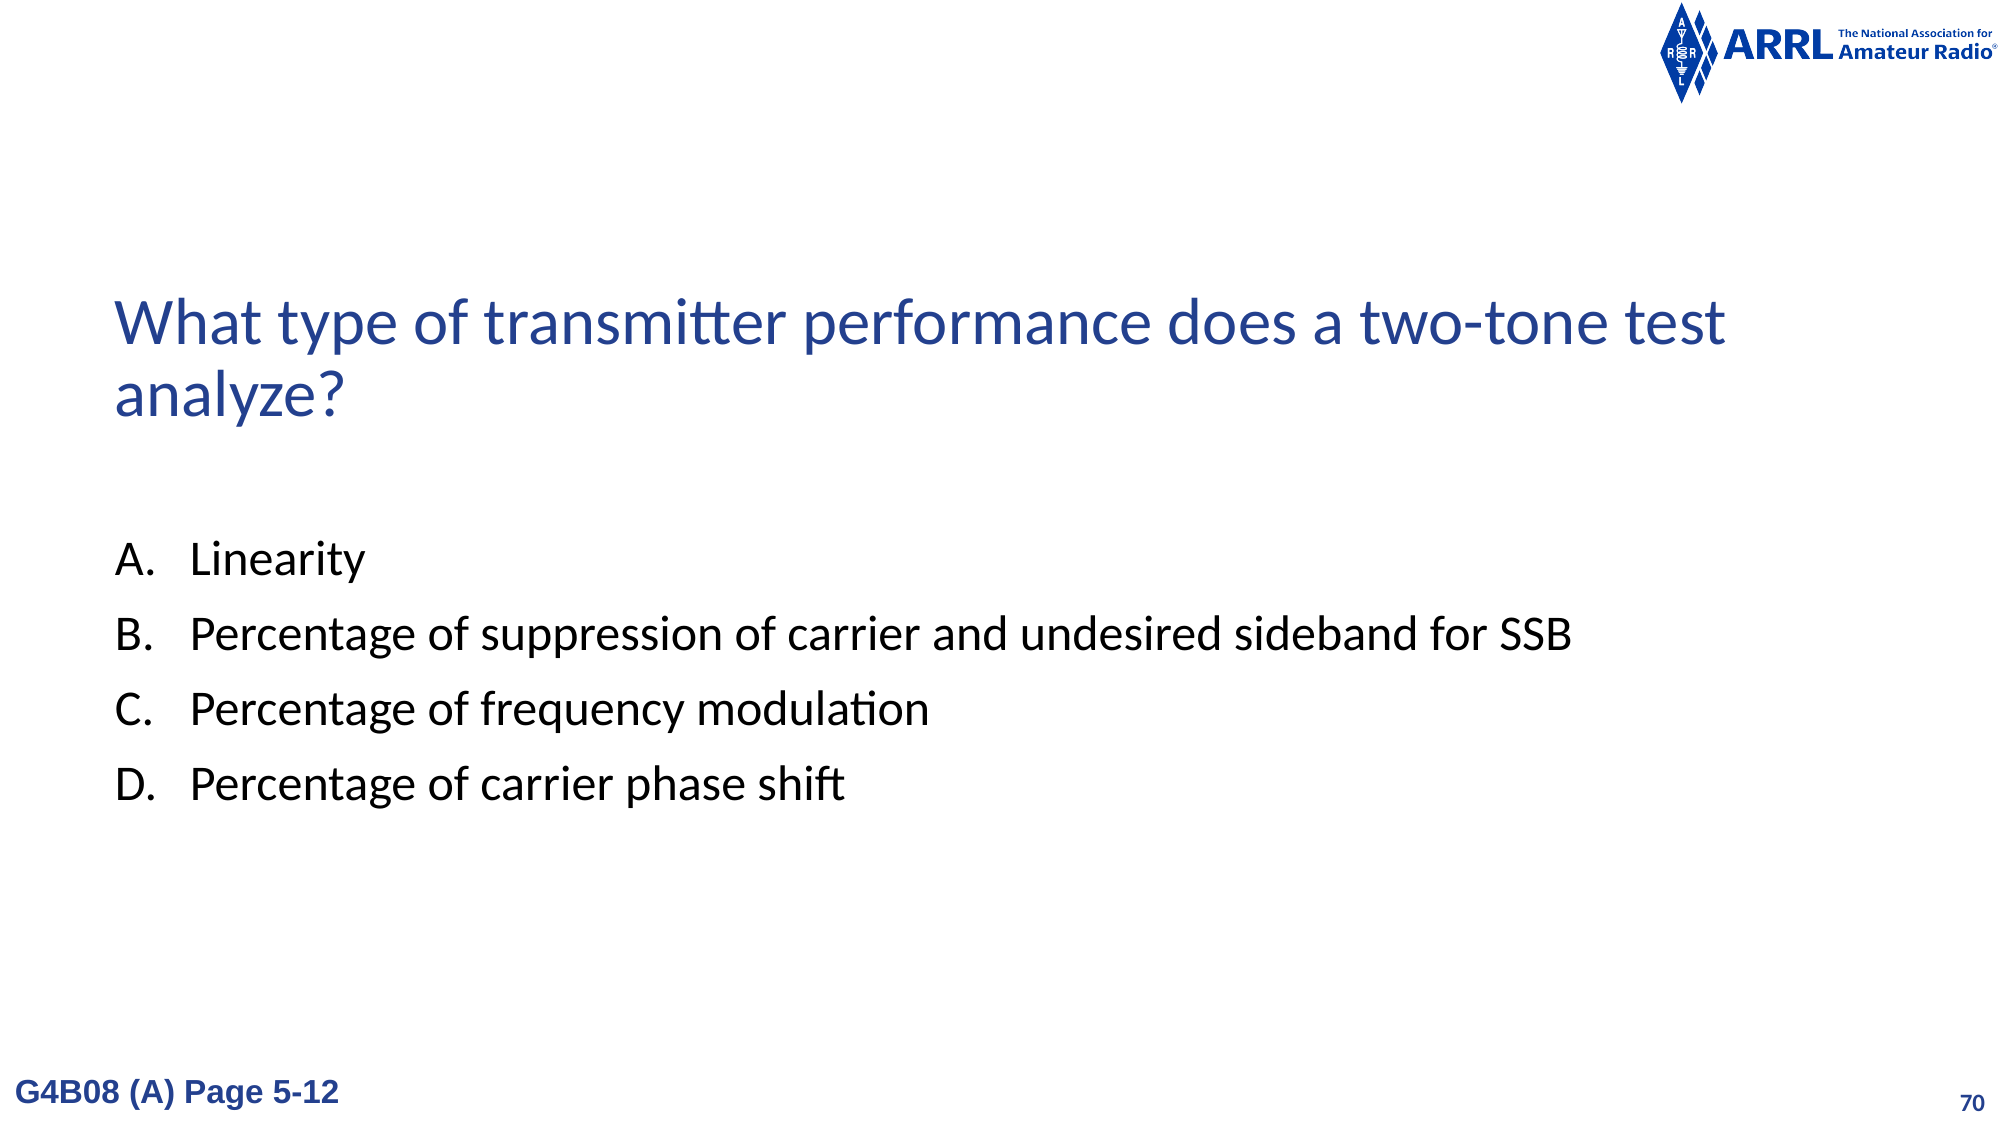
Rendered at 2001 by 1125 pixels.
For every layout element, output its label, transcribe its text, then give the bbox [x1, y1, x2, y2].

title What type of transmitter performance does a two-tone test analyze? [99, 249, 1900, 468]
text_box G4B08 (A) Page 5-12 [0, 1062, 1313, 1118]
list Linearity Percentage of suppression of carrier and undesired sideband for SSB Percentage of frequency modulation Percentage of carrier phase shift [99, 525, 1900, 1005]
text_box 70 [1899, 1079, 2000, 1125]
picture [1658, 0, 1999, 106]
